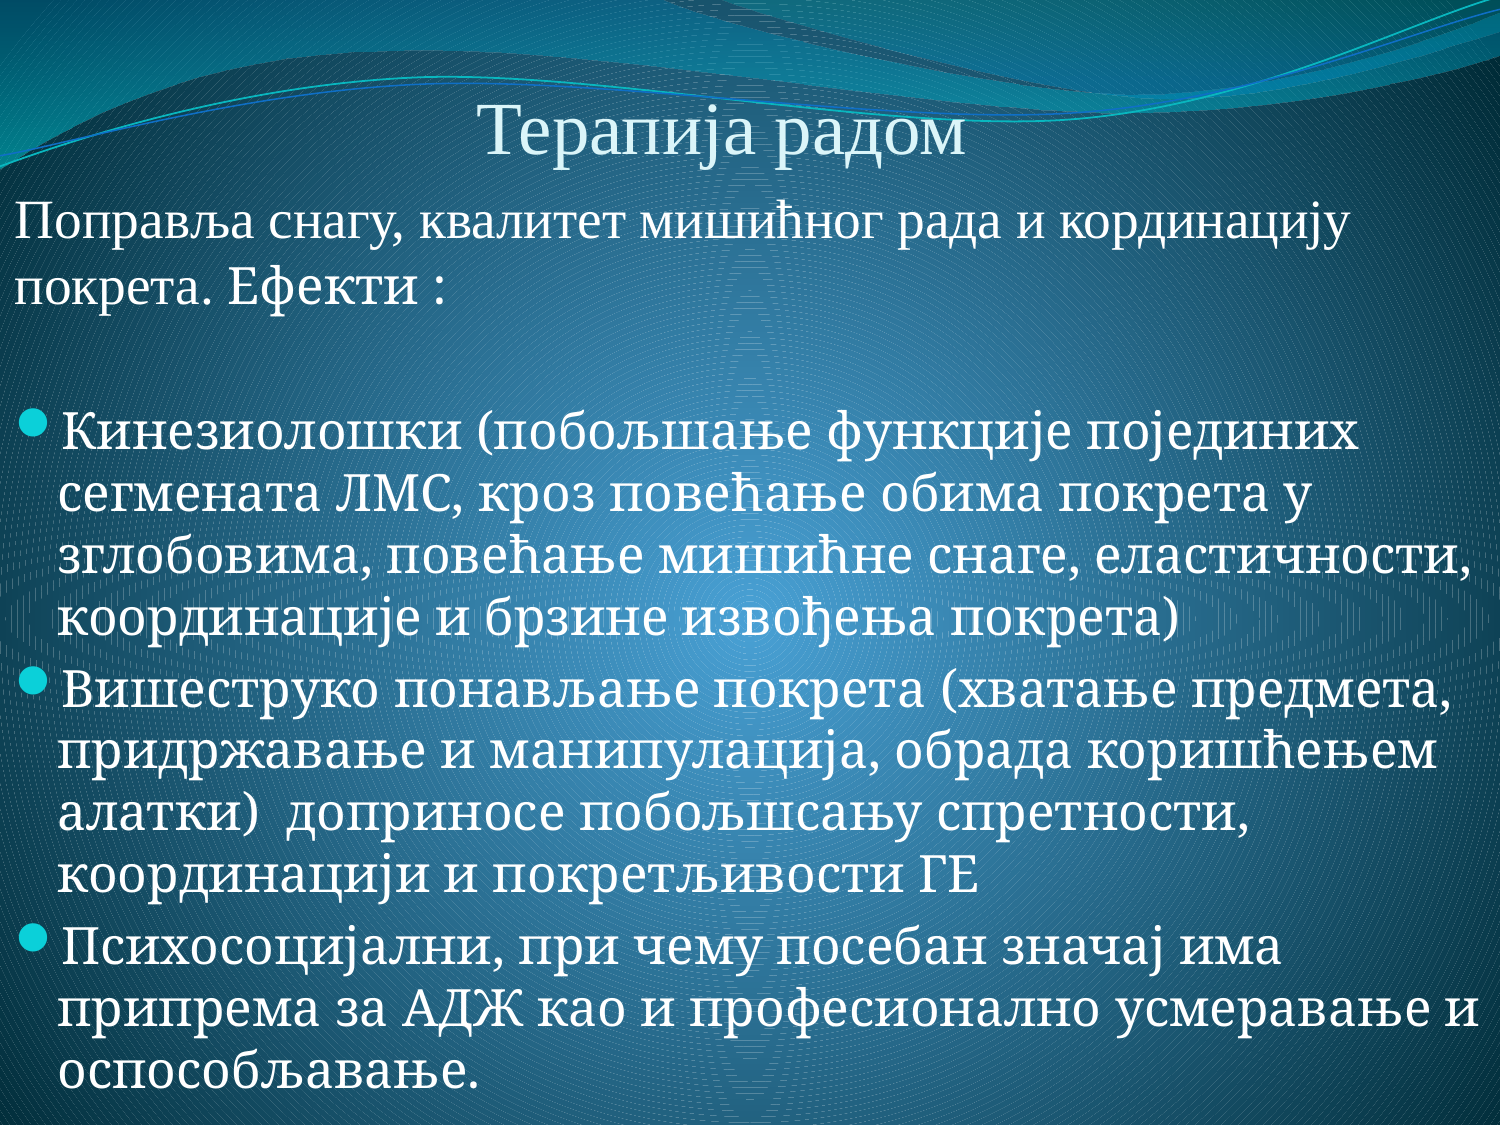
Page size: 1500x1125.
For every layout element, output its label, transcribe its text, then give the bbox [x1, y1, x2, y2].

title Терапија радом [46, 35, 1397, 175]
list Поправља снагу, квалитет мишићног рада и кординацију покрета. Ефекти : Кинезиолошки (побољшање функције појединих сегмената ЛМС, кроз повећање обима покрета у зглобовима, повећање мишићне снаге, еластичности, координације и брзине извођења покрета) Вишеструко понављање покрета (хватање предмета, придржавање и манипулација, обрада коришћењем алатки) доприносе побољшсању спретности, координацији и покретљивости ГЕ Психосоцијални, при чему посебан значај има припрема за АДЖ као и професионално усмеравање и оспособљавање. [0, 175, 1500, 1125]
